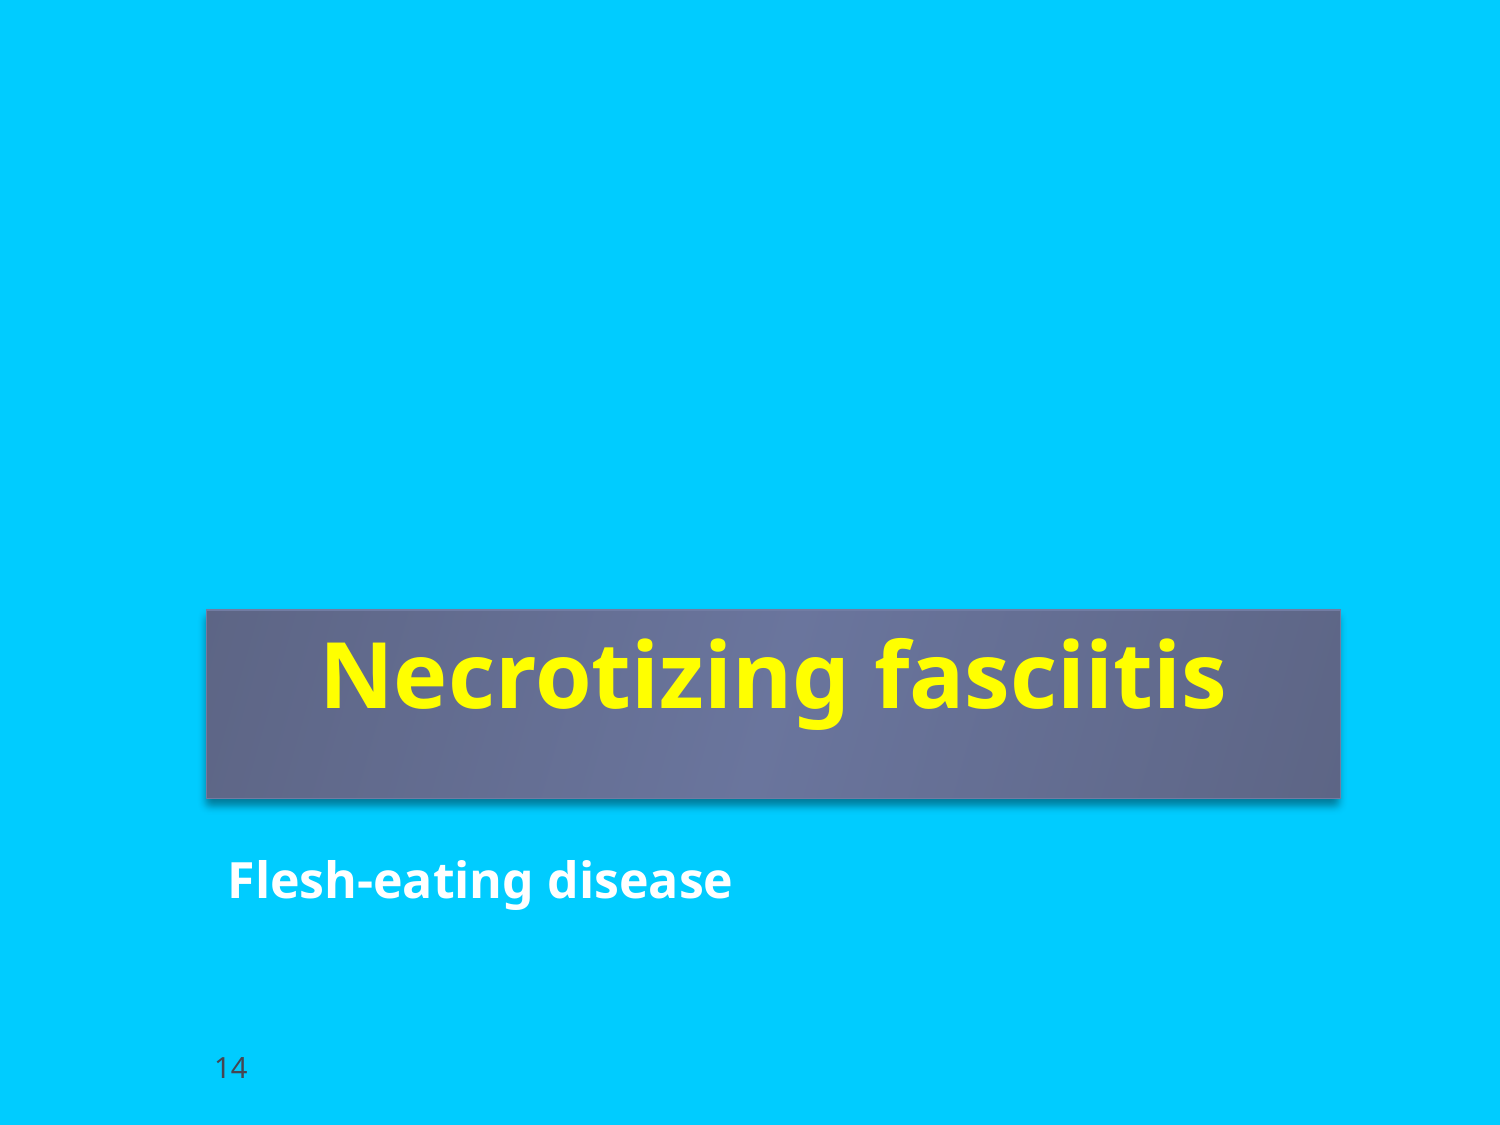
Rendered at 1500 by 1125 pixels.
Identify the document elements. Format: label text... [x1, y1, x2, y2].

slide_number 14 [199, 1042, 400, 1103]
subtitle Flesh-eating disease [200, 840, 1325, 929]
title Necrotizing fasciitis [206, 609, 1341, 799]
